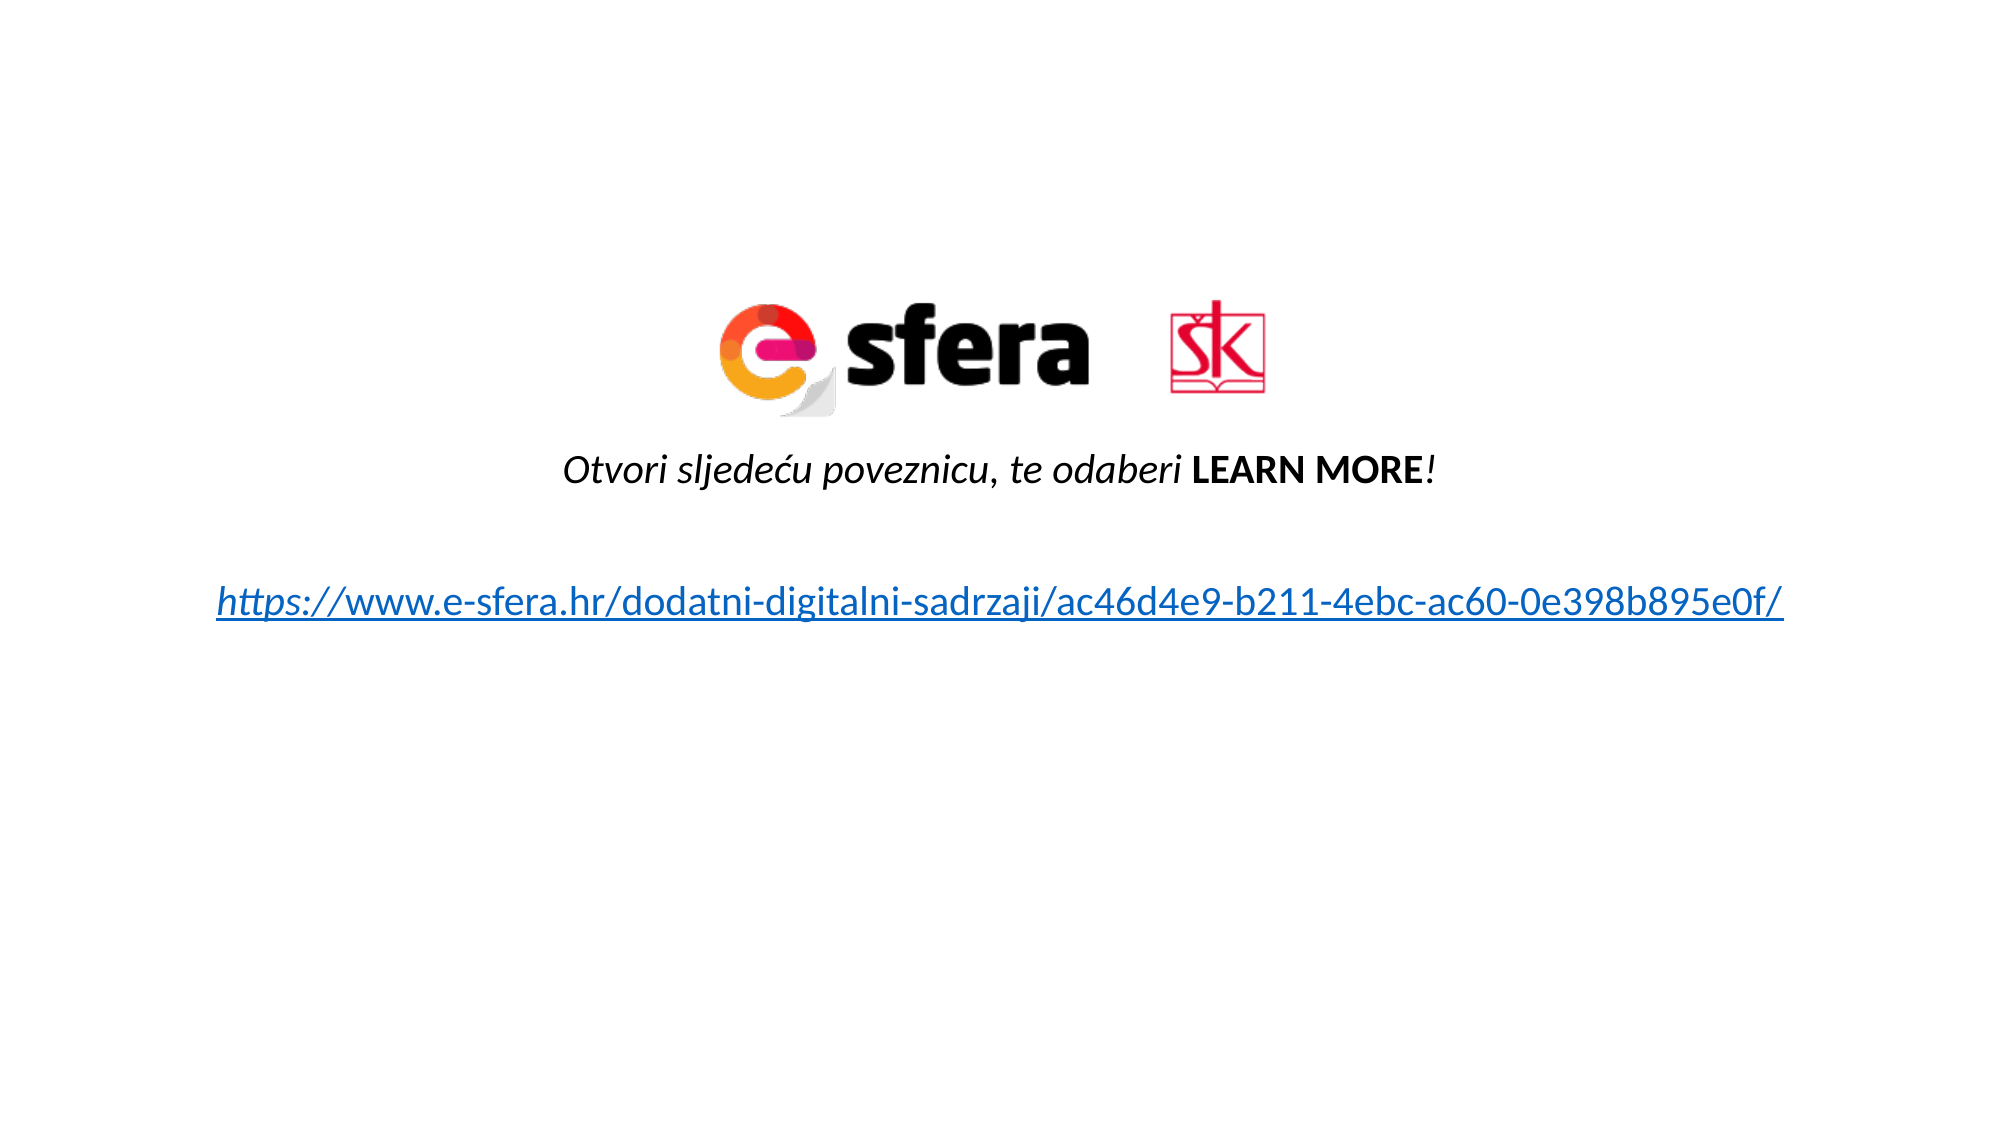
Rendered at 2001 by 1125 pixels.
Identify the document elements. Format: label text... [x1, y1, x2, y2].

text_box Otvori sljedeću poveznicu, te odaberi LEARN MORE! https://www.e-sfera.hr/dodatni-digitalni-sadrzaji/ac46d4e9-b211-4ebc-ac60-0e398b895e0f/ [30, 439, 1970, 753]
picture [687, 203, 1313, 516]
